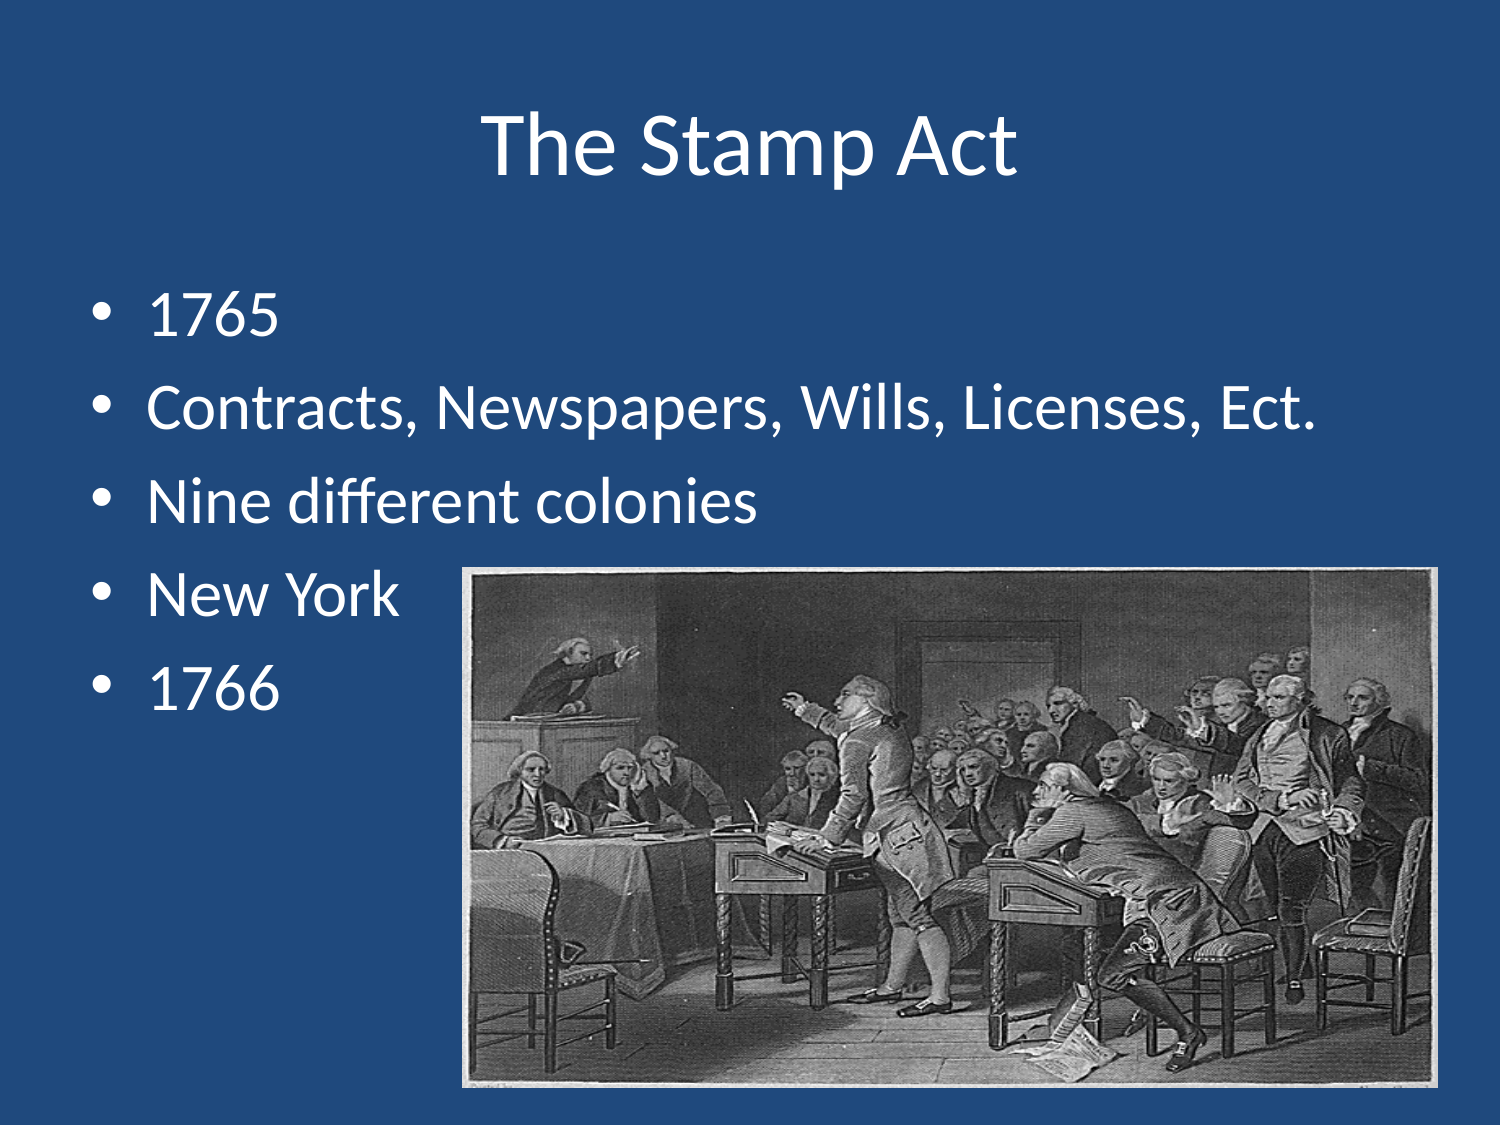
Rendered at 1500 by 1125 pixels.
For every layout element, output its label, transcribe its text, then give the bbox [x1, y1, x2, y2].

picture [462, 567, 1438, 1088]
title The Stamp Act [75, 45, 1425, 233]
list 1765 Contracts, Newspapers, Wills, Licenses, Ect. Nine different colonies New York 1766 [75, 262, 1425, 1005]
